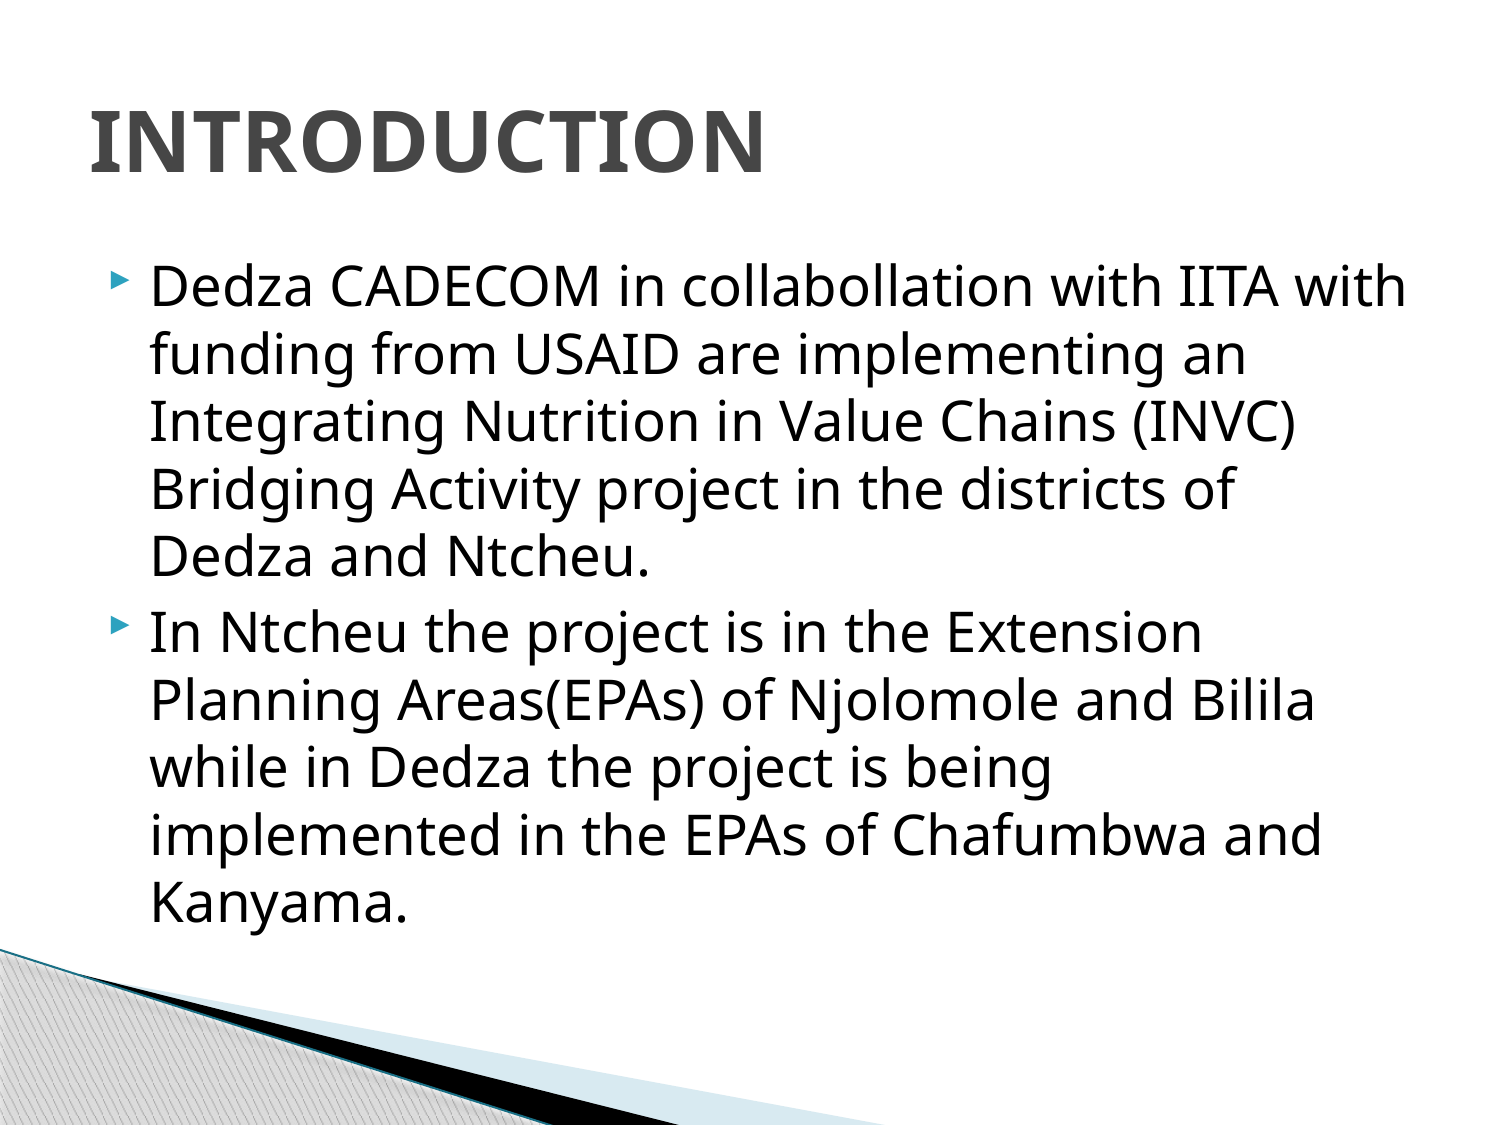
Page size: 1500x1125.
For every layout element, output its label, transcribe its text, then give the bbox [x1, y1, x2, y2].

title INTRODUCTION [75, 45, 1425, 233]
list Dedza CADECOM in collabollation with IITA with funding from USAID are implementing an Integrating Nutrition in Value Chains (INVC) Bridging Activity project in the districts of Dedza and Ntcheu. In Ntcheu the project is in the Extension Planning Areas(EPAs) of Njolomole and Bilila while in Dedza the project is being implemented in the EPAs of Chafumbwa and Kanyama. [75, 243, 1425, 986]
